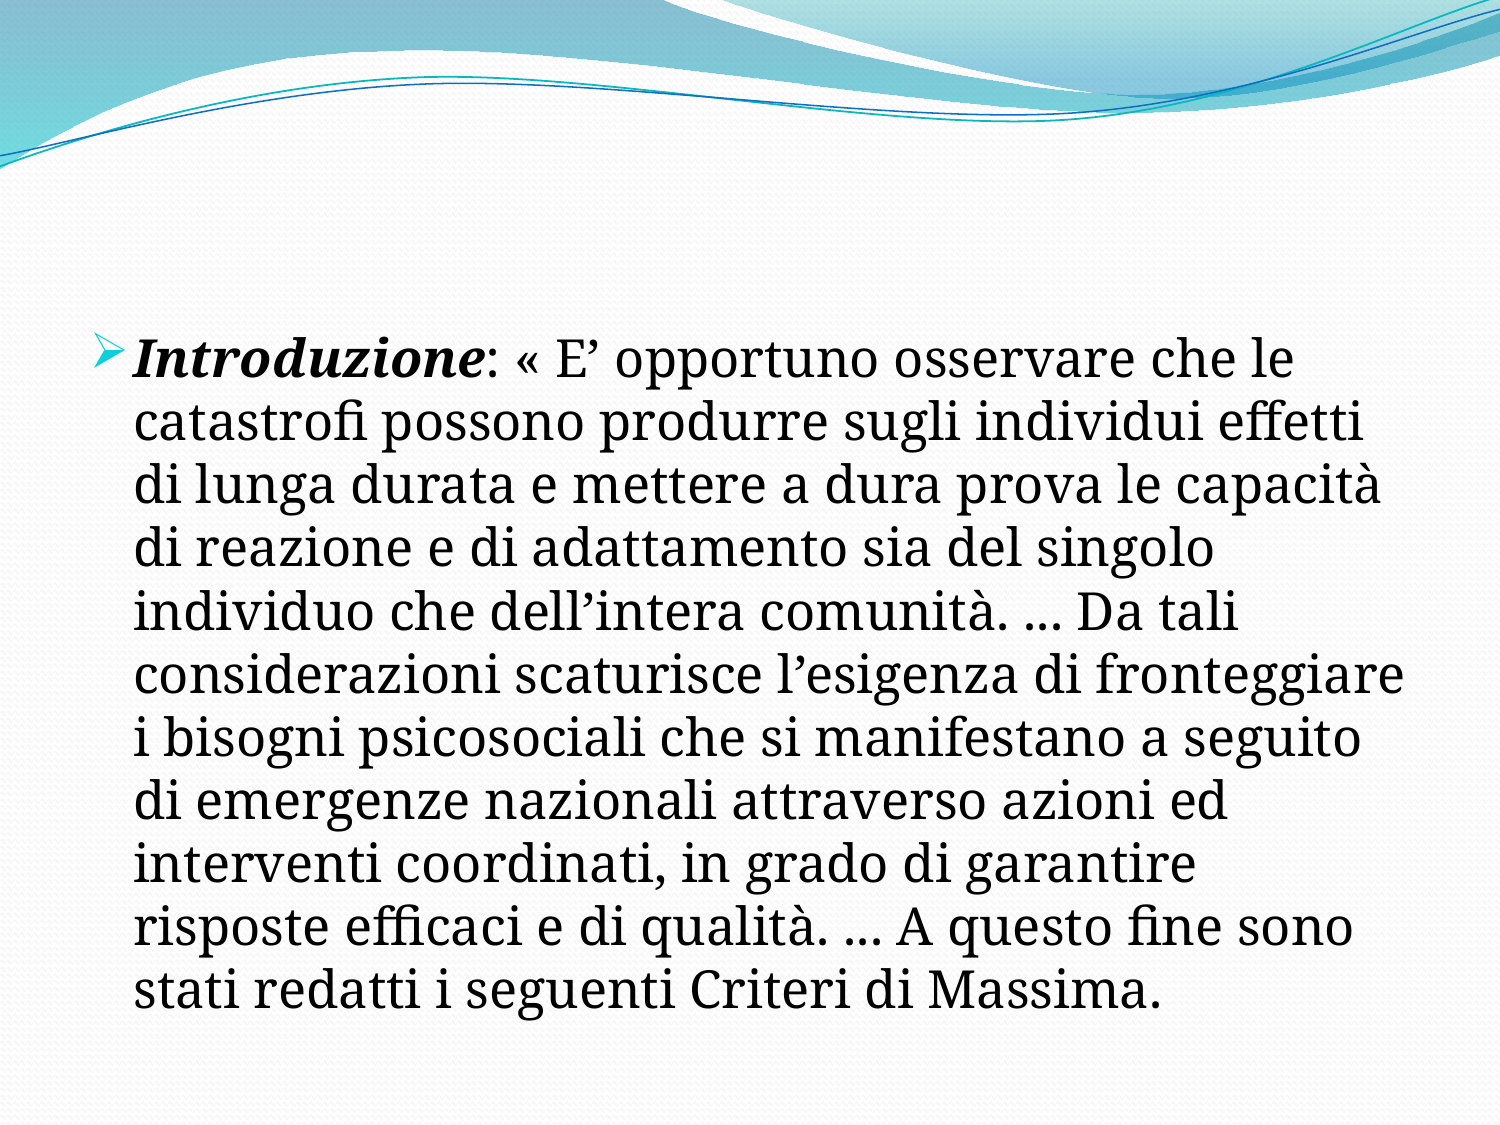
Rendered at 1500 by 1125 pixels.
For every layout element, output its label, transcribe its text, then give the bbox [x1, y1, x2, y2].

list Introduzione: « E’ opportuno osservare che le catastrofi possono produrre sugli individui effetti di lunga durata e mettere a dura prova le capacità di reazione e di adattamento sia del singolo individuo che dell’intera comunità. ... Da tali considerazioni scaturisce l’esigenza di fronteggiare i bisogni psicosociali che si manifestano a seguito di emergenze nazionali attraverso azioni ed interventi coordinati, in grado di garantire risposte efficaci e di qualità. ... A questo fine sono stati redatti i seguenti Criteri di Massima. [75, 317, 1425, 1038]
